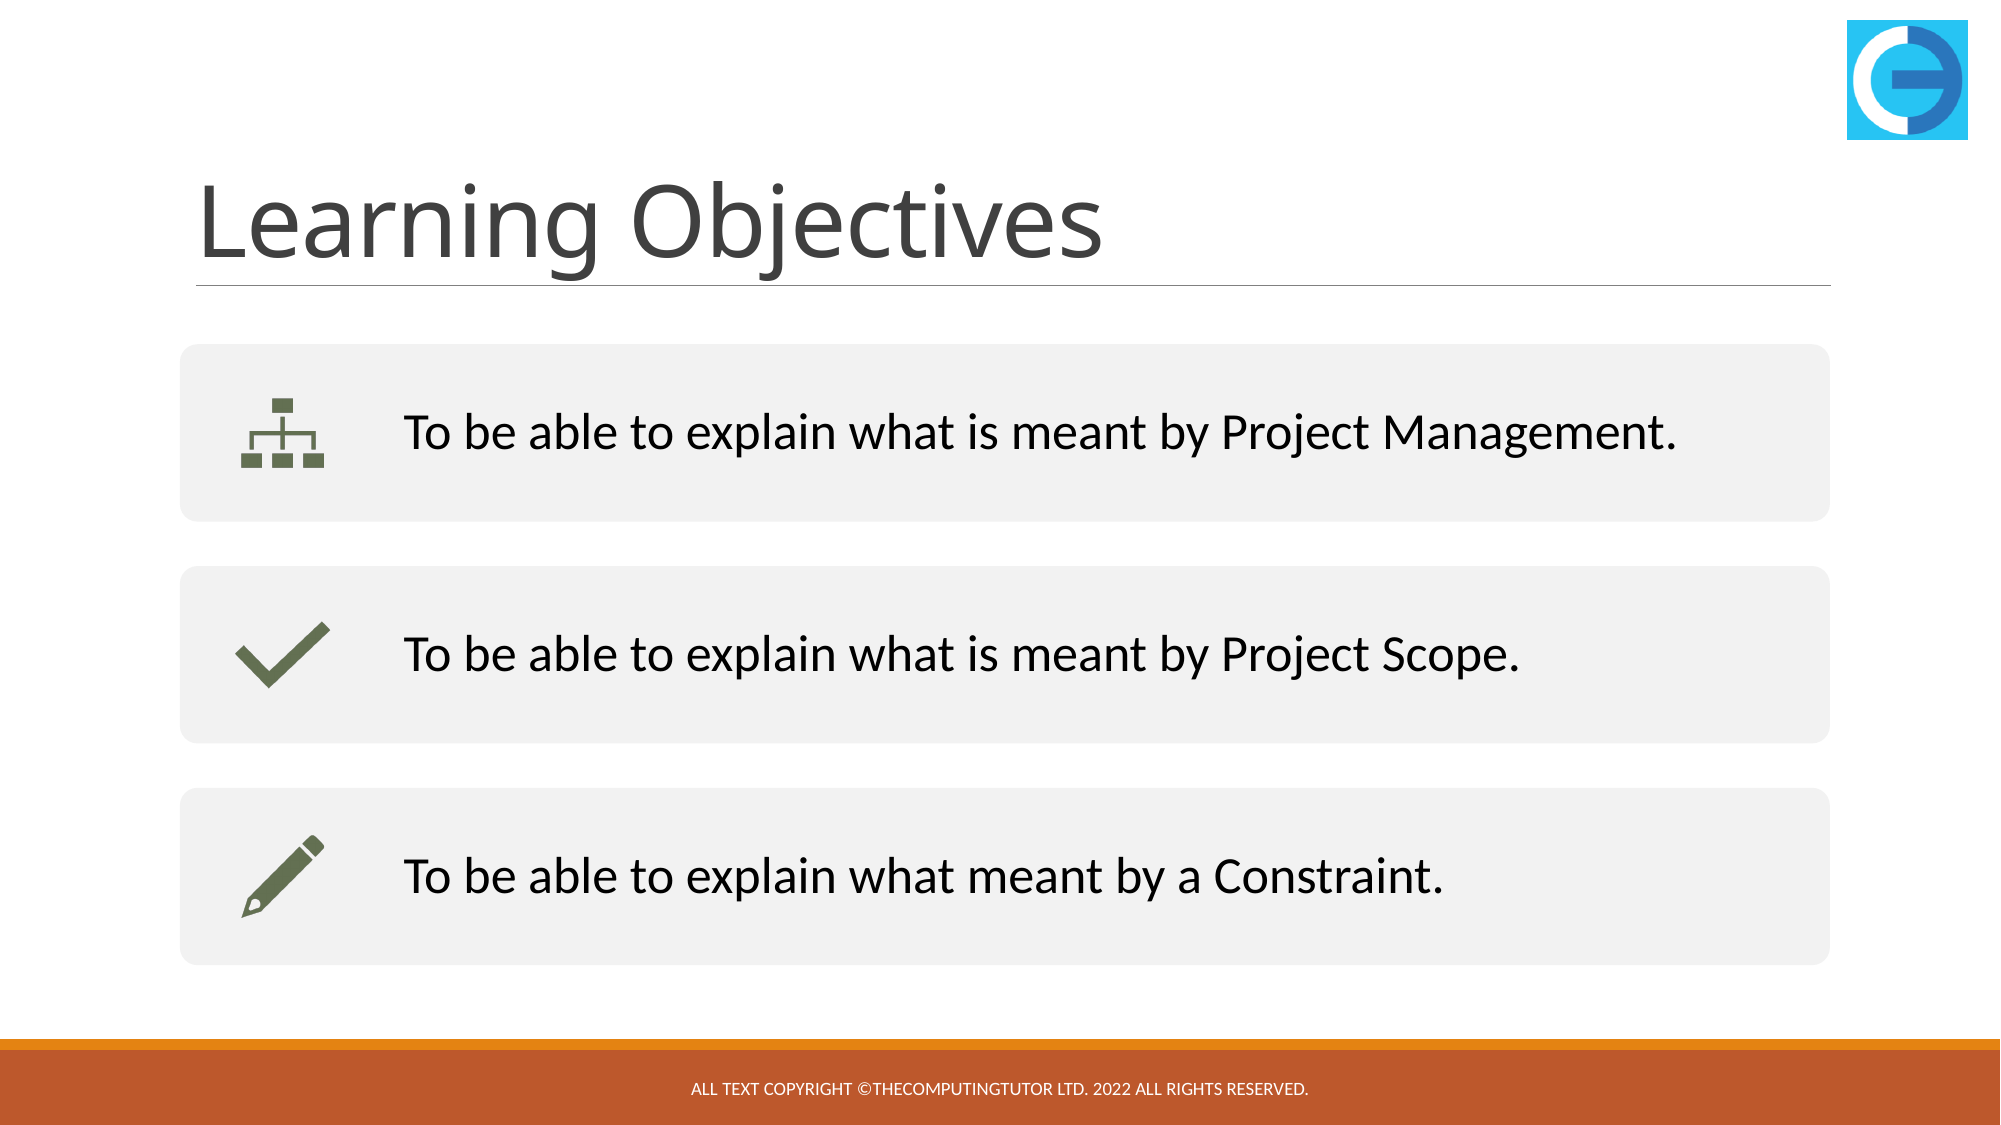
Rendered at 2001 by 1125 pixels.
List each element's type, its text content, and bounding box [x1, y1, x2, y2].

picture [1847, 20, 1968, 140]
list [179, 343, 1831, 966]
title Learning Objectives [180, 47, 1830, 285]
footer All text copyright ©TheComputingTutor Ltd. 2022 All rights Reserved. [604, 1059, 1396, 1120]
